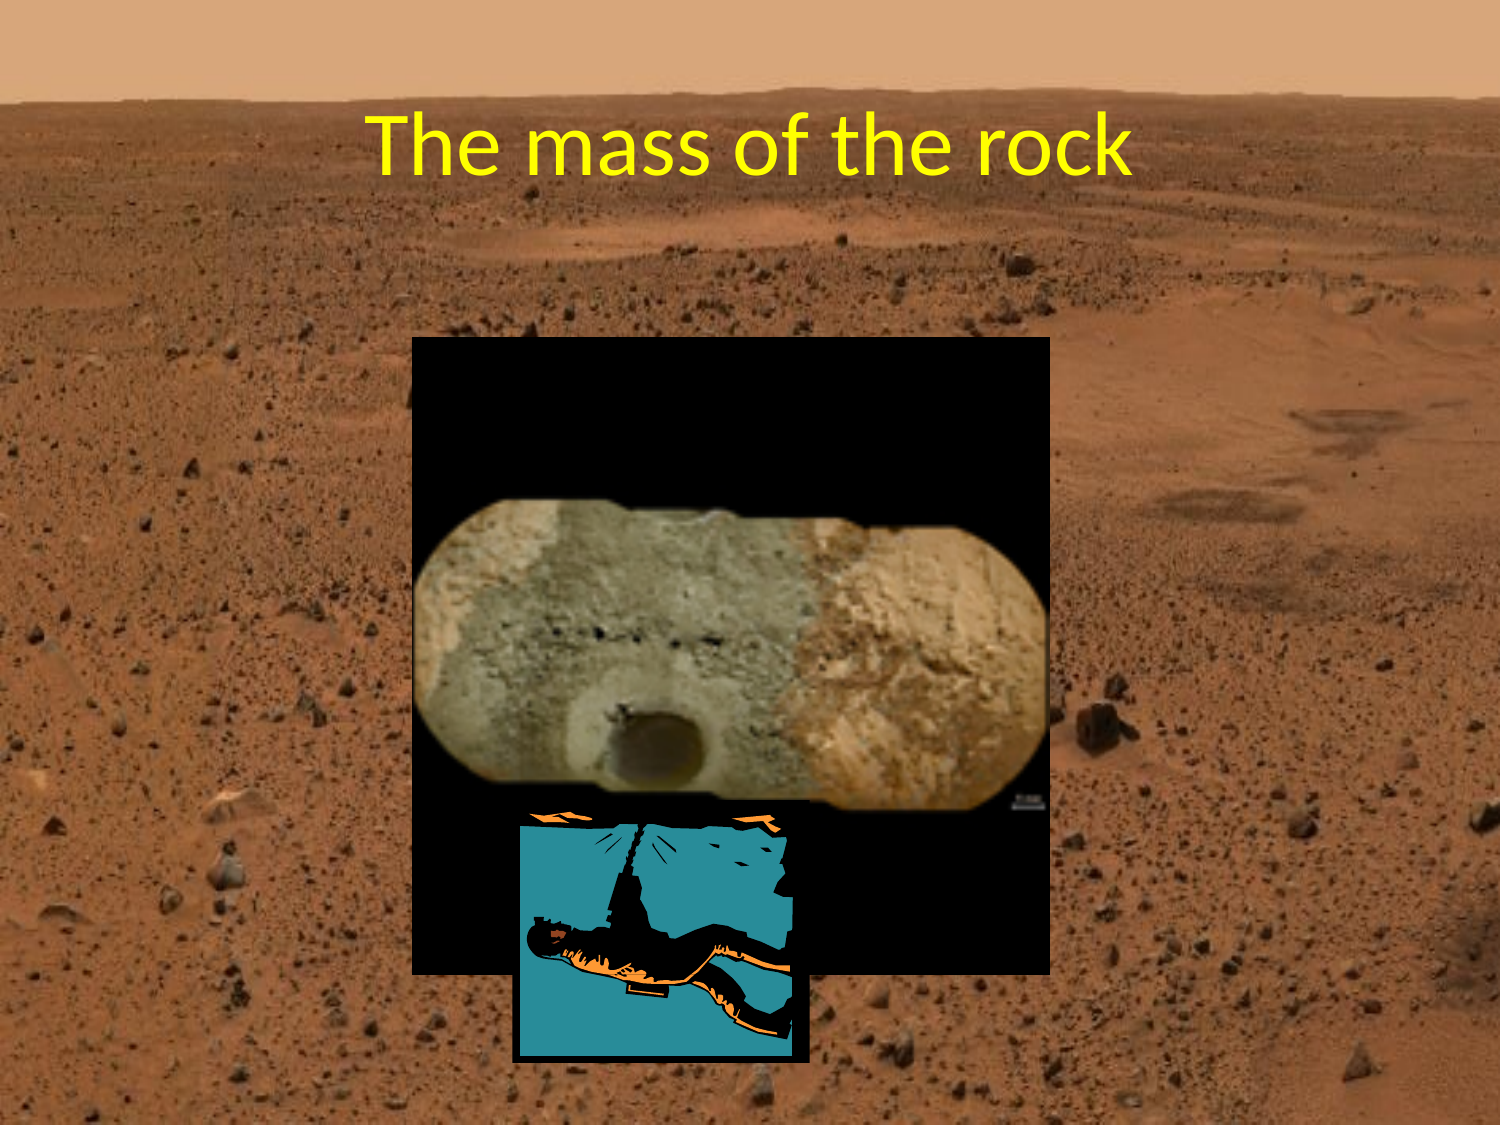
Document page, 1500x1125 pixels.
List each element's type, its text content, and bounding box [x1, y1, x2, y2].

picture [0, 0, 1500, 1125]
title The mass of the rock [75, 45, 1425, 233]
